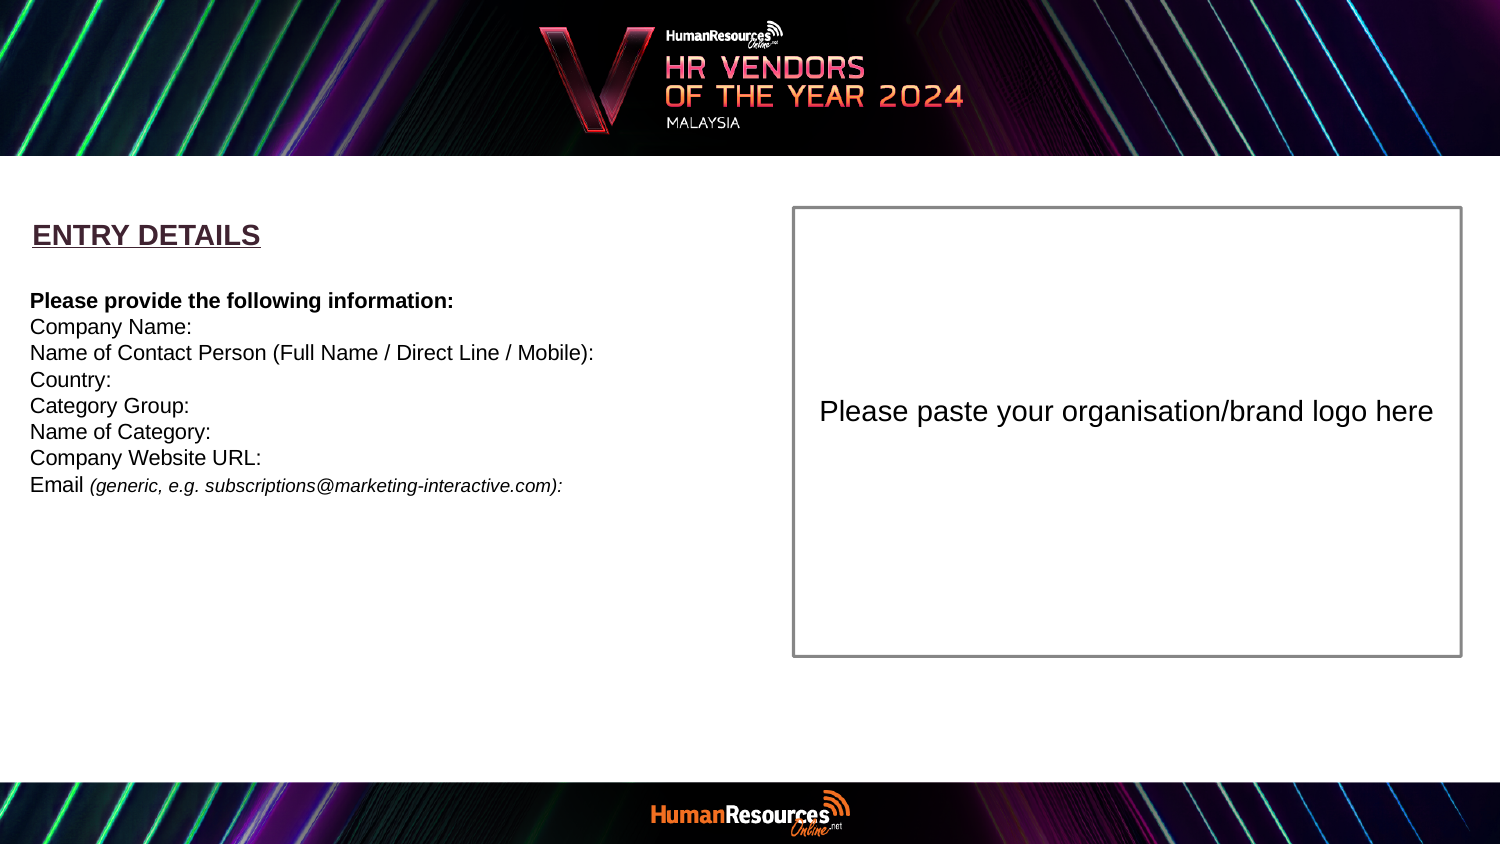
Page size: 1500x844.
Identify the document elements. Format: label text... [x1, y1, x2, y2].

picture [0, 0, 1500, 844]
text_box Please provide the following information: Company Name: Name of Contact Person (Full Name / Direct Line / Mobile): Country: Category Group: Name of Category: Company Website URL: Email (generic, e.g. subscriptions@marketing-interactive.com): [15, 279, 736, 504]
text_box ENTRY DETAILS [17, 208, 793, 259]
text_box Please paste your organisation/brand logo here [793, 207, 1462, 657]
